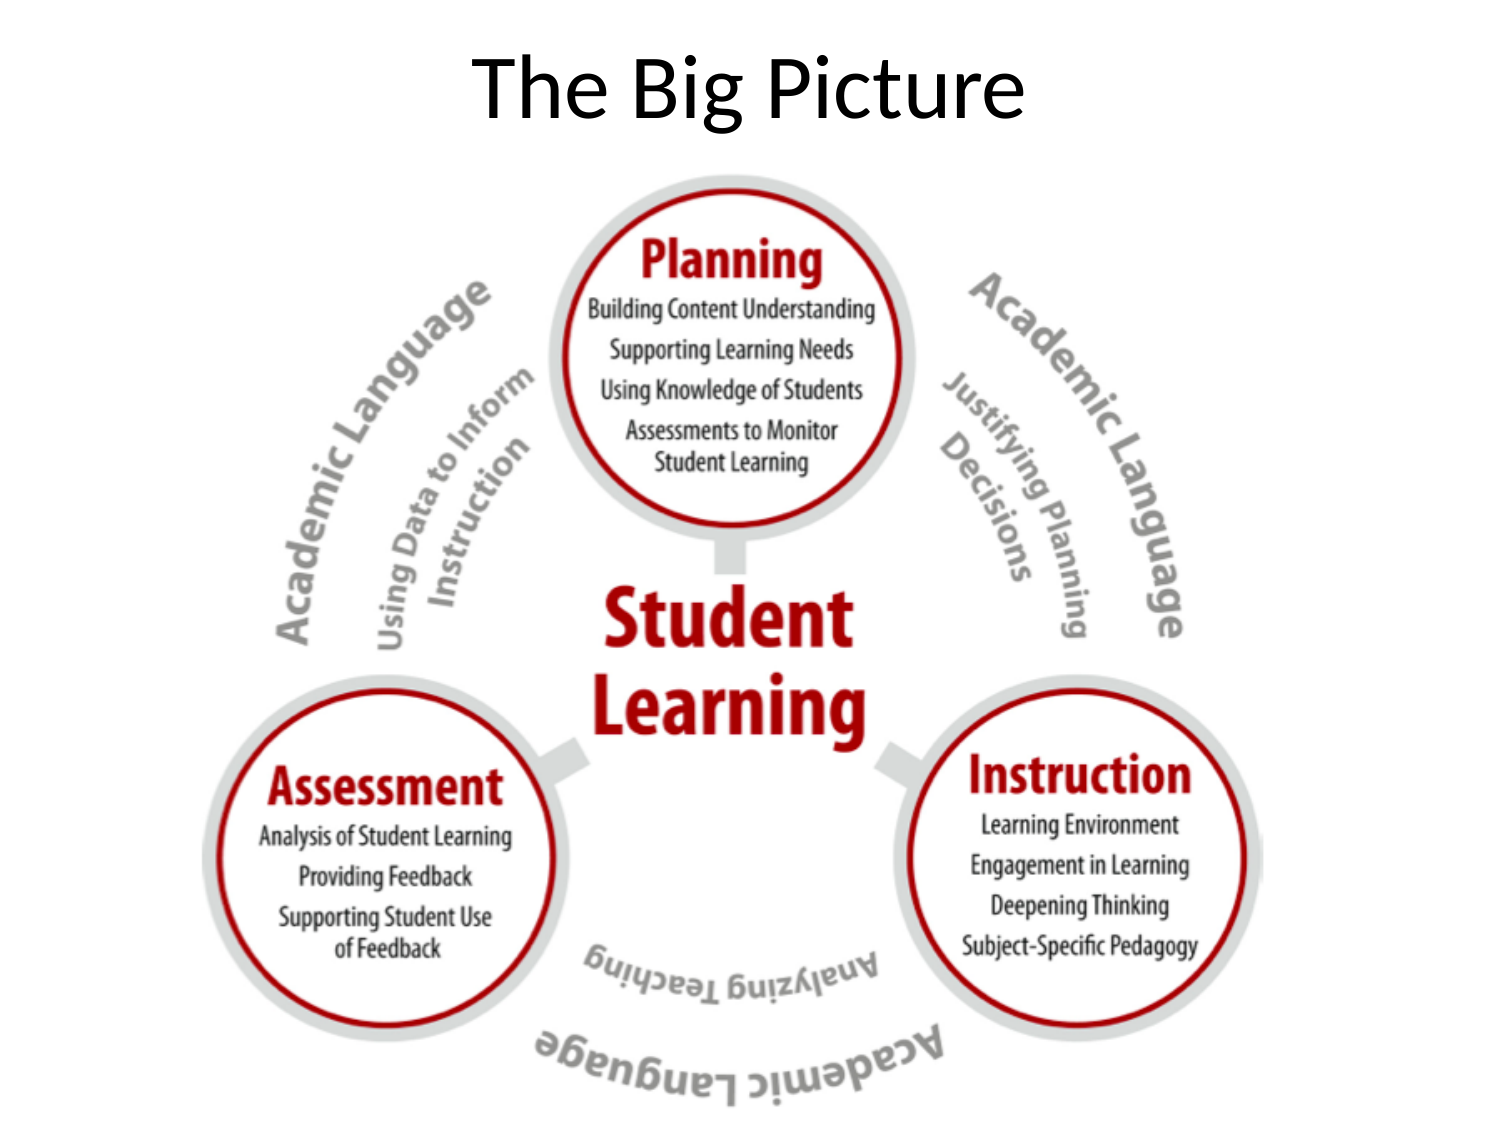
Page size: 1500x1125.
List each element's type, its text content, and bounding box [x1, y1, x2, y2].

picture [184, 161, 1287, 1125]
title The Big Picture [75, 0, 1425, 164]
